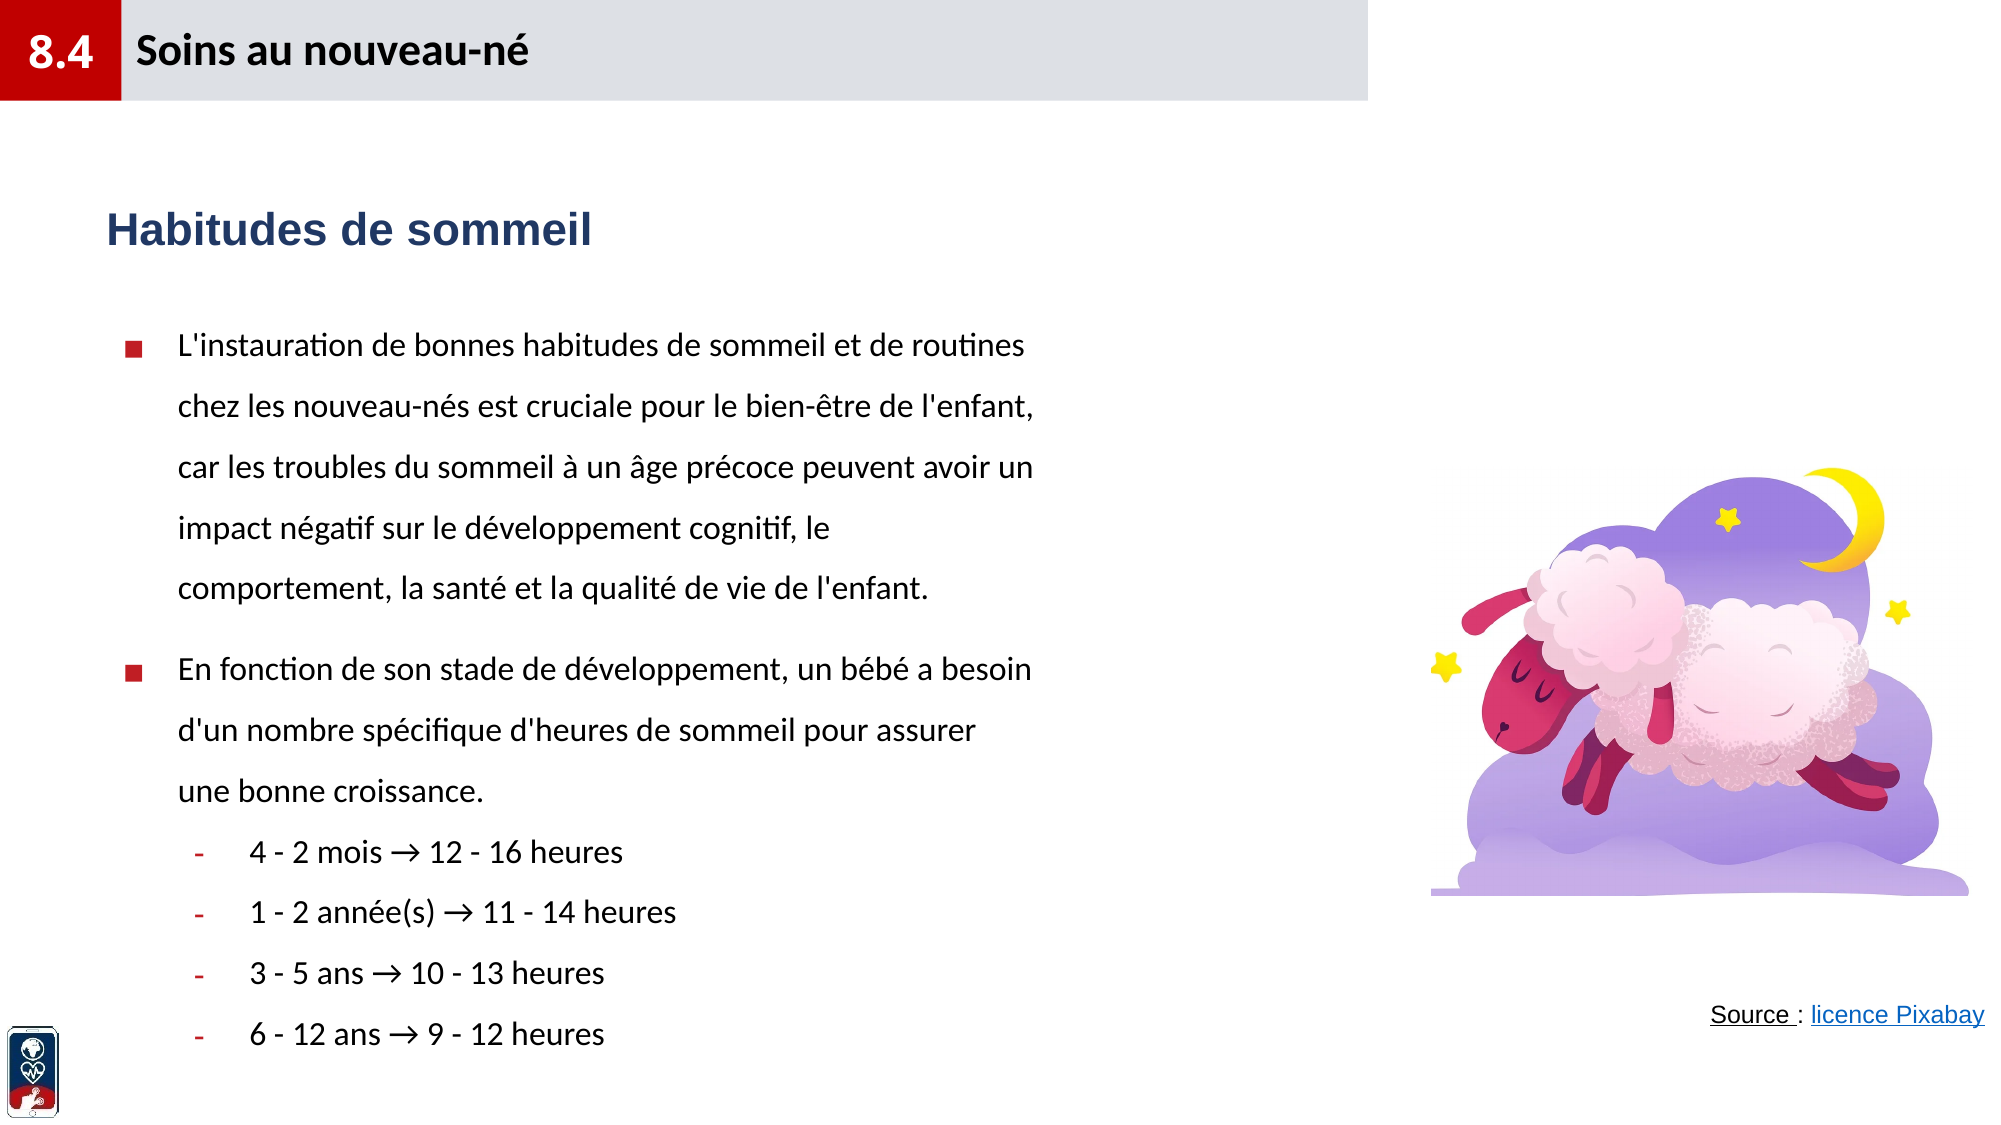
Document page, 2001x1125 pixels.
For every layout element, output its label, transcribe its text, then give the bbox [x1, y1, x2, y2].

text_box Source : licence Pixabay [1604, 991, 2000, 1036]
picture [1430, 466, 1973, 896]
text_box Soins au nouveau-né [122, 0, 1368, 101]
text_box 8.4 [13, 14, 122, 85]
text_box [0, 0, 122, 101]
picture [7, 1026, 59, 1118]
list L'instauration de bonnes habitudes de sommeil et de routines chez les nouveau-nés est cruciale pour le bien-être de l'enfant, car les troubles du sommeil à un âge précoce peuvent avoir un impact négatif sur le développement cognitif, le comportement, la santé et la qualité de vie de l'enfant. En fonction de son stade de développement, un bébé a besoin d'un nombre spécifique d'heures de sommeil pour assurer une bonne croissance. 4 - 2 mois → 12 - 16 heures 1 - 2 année(s) → 11 - 14 heures 3 - 5 ans → 10 - 13 heures 6 - 12 ans → 9 - 12 heures [91, 295, 1052, 1094]
title Habitudes de sommeil [91, 177, 1906, 277]
